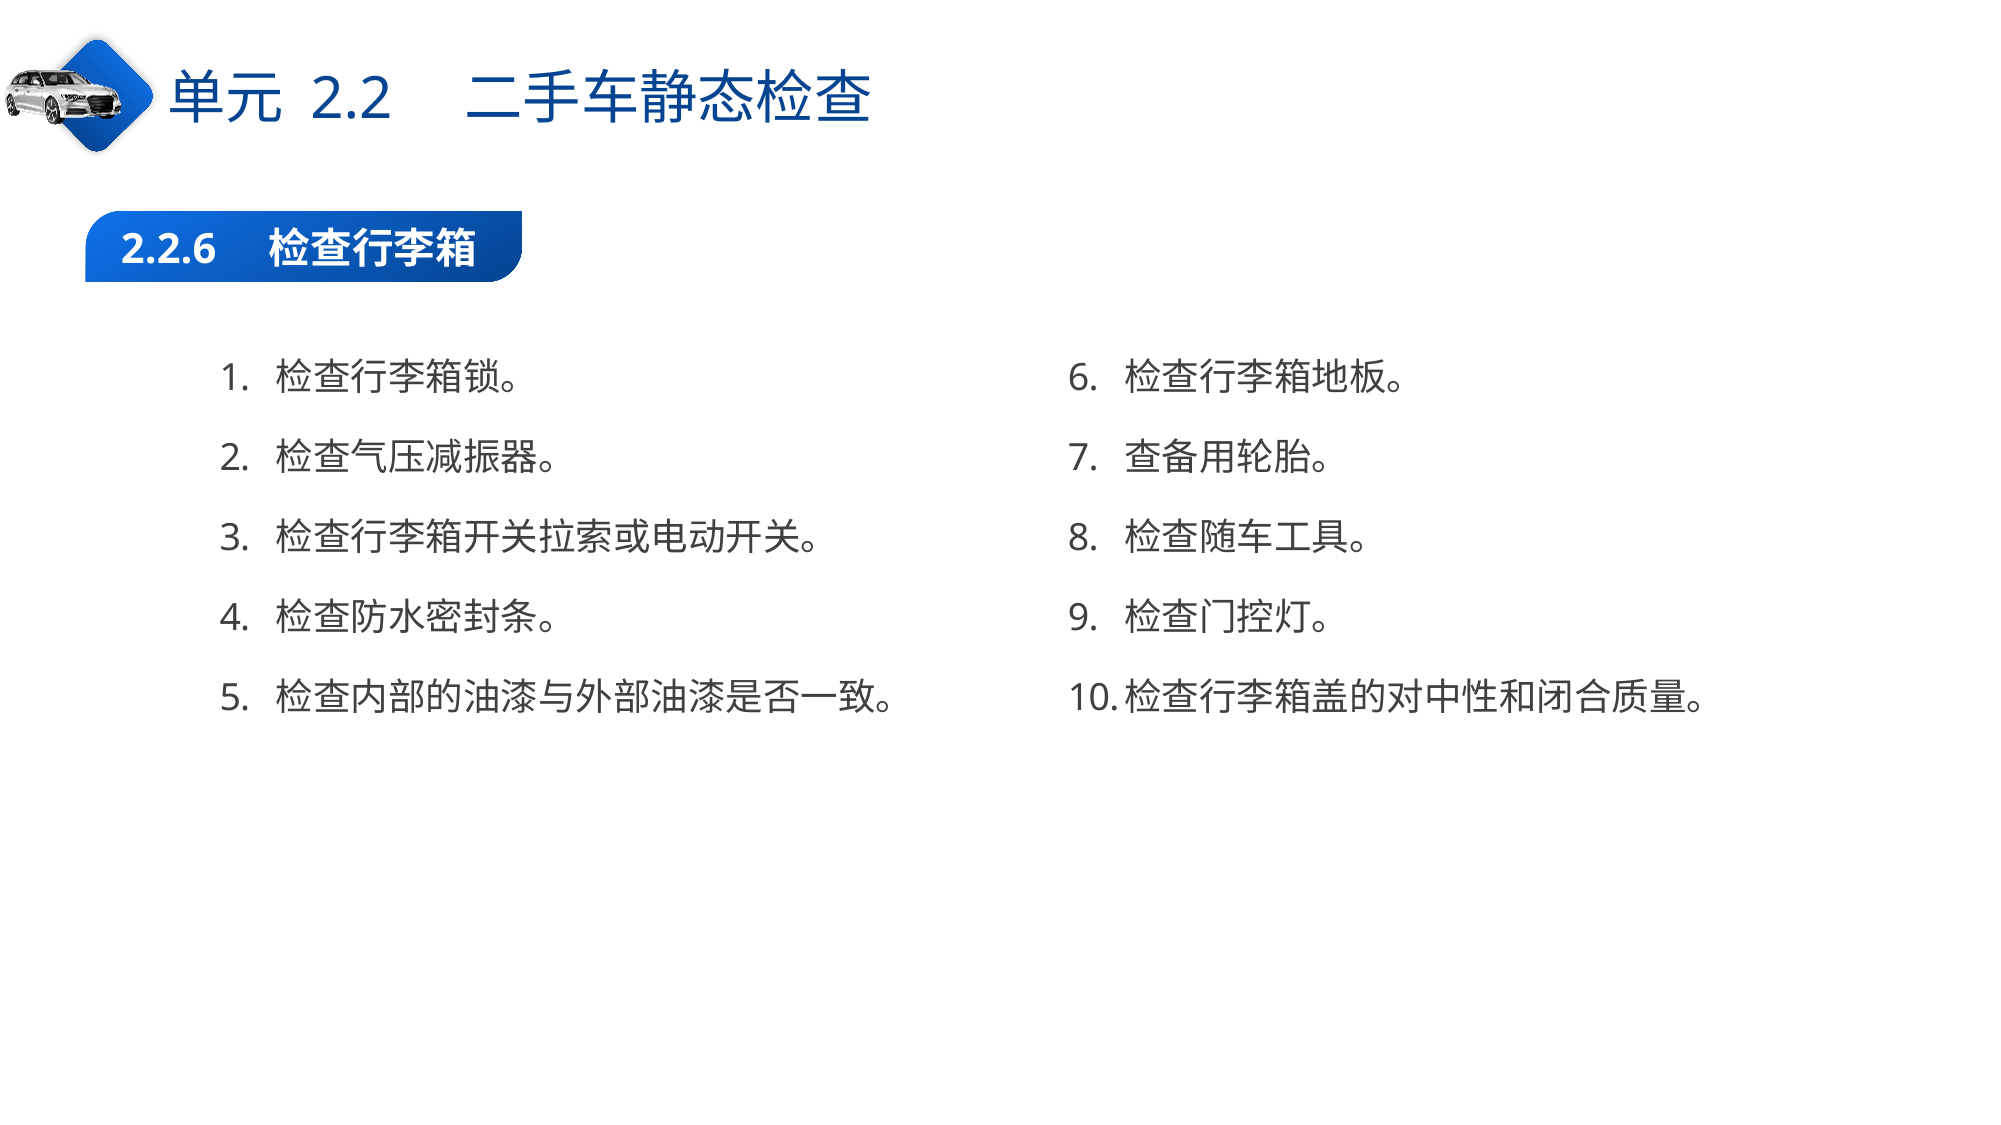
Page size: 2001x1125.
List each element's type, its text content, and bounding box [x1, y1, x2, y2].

text_box 单元 2.2 二手车静态检查 [152, 52, 888, 138]
text_box 2.2.6 检查行李箱 [84, 209, 523, 283]
text_box 检查行李箱锁。 检查气压减振器。 检查行李箱开关拉索或电动开关。 检查防水密封条。 检查内部的油漆与外部油漆是否一致。 [204, 322, 944, 726]
picture [0, 31, 125, 157]
text_box 检查行李箱地板。 查备用轮胎。 检查随车工具。 检查门控灯。 检查行李箱盖的对中性和闭合质量。 [1053, 322, 1793, 726]
